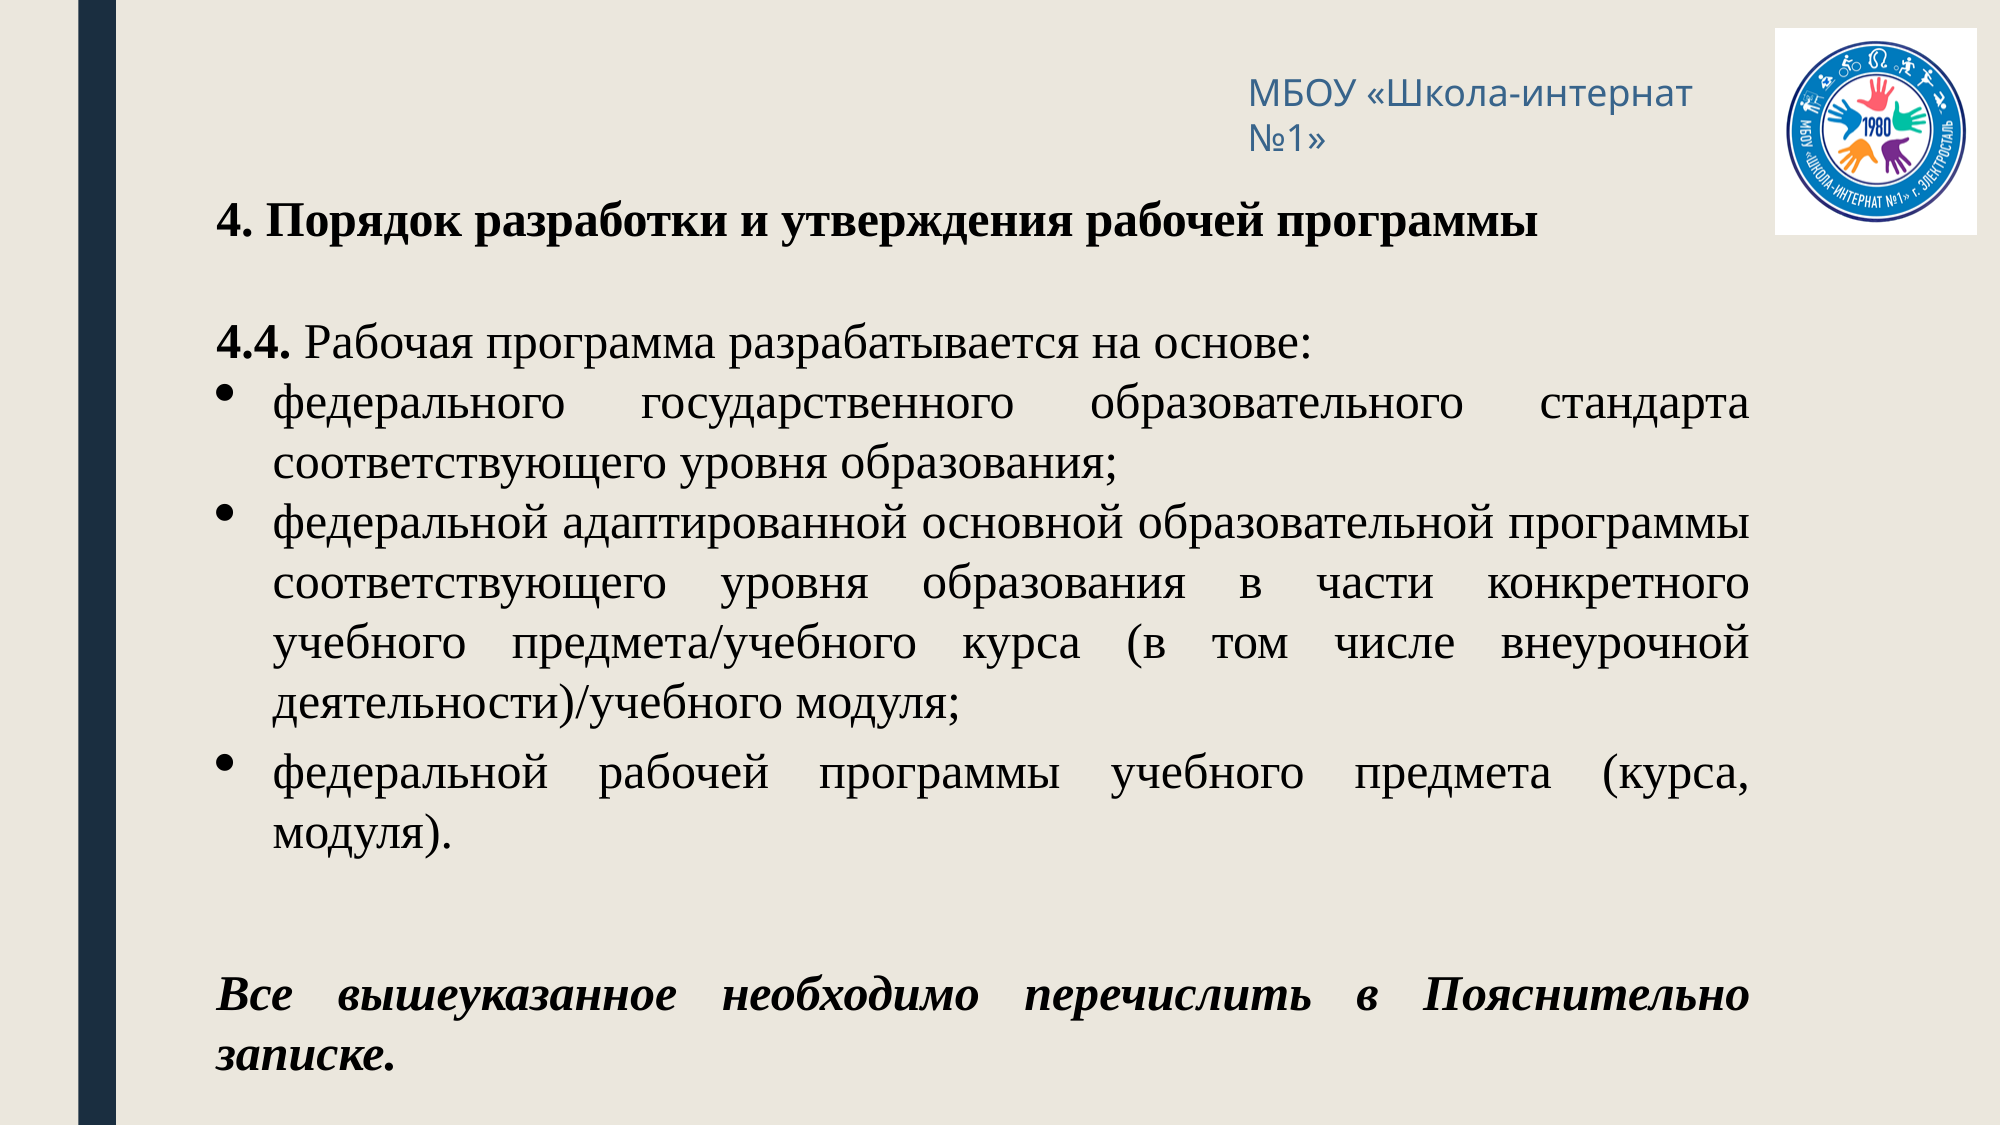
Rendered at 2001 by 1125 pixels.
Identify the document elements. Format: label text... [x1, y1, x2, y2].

title [225, 116, 1774, 176]
text_box 4. Порядок разработки и утверждения рабочей программы 4.4. Рабочая программа разрабатывается на основе: федерального государственного образовательного стандарта соответствующего уровня образования; федеральной адаптированной основной образовательной программы соответствующего уровня образования в части конкретного учебного предмета/учебного курса (в том числе внеурочной деятельности)/учебного модуля; федеральной рабочей программы учебного предмета (курса, модуля). Все вышеуказанное необходимо перечислить в Пояснительно записке. [201, 176, 1784, 1125]
picture [1774, 28, 1978, 235]
text_box МБОУ «Школа-интернат №1» [1232, 61, 1774, 167]
